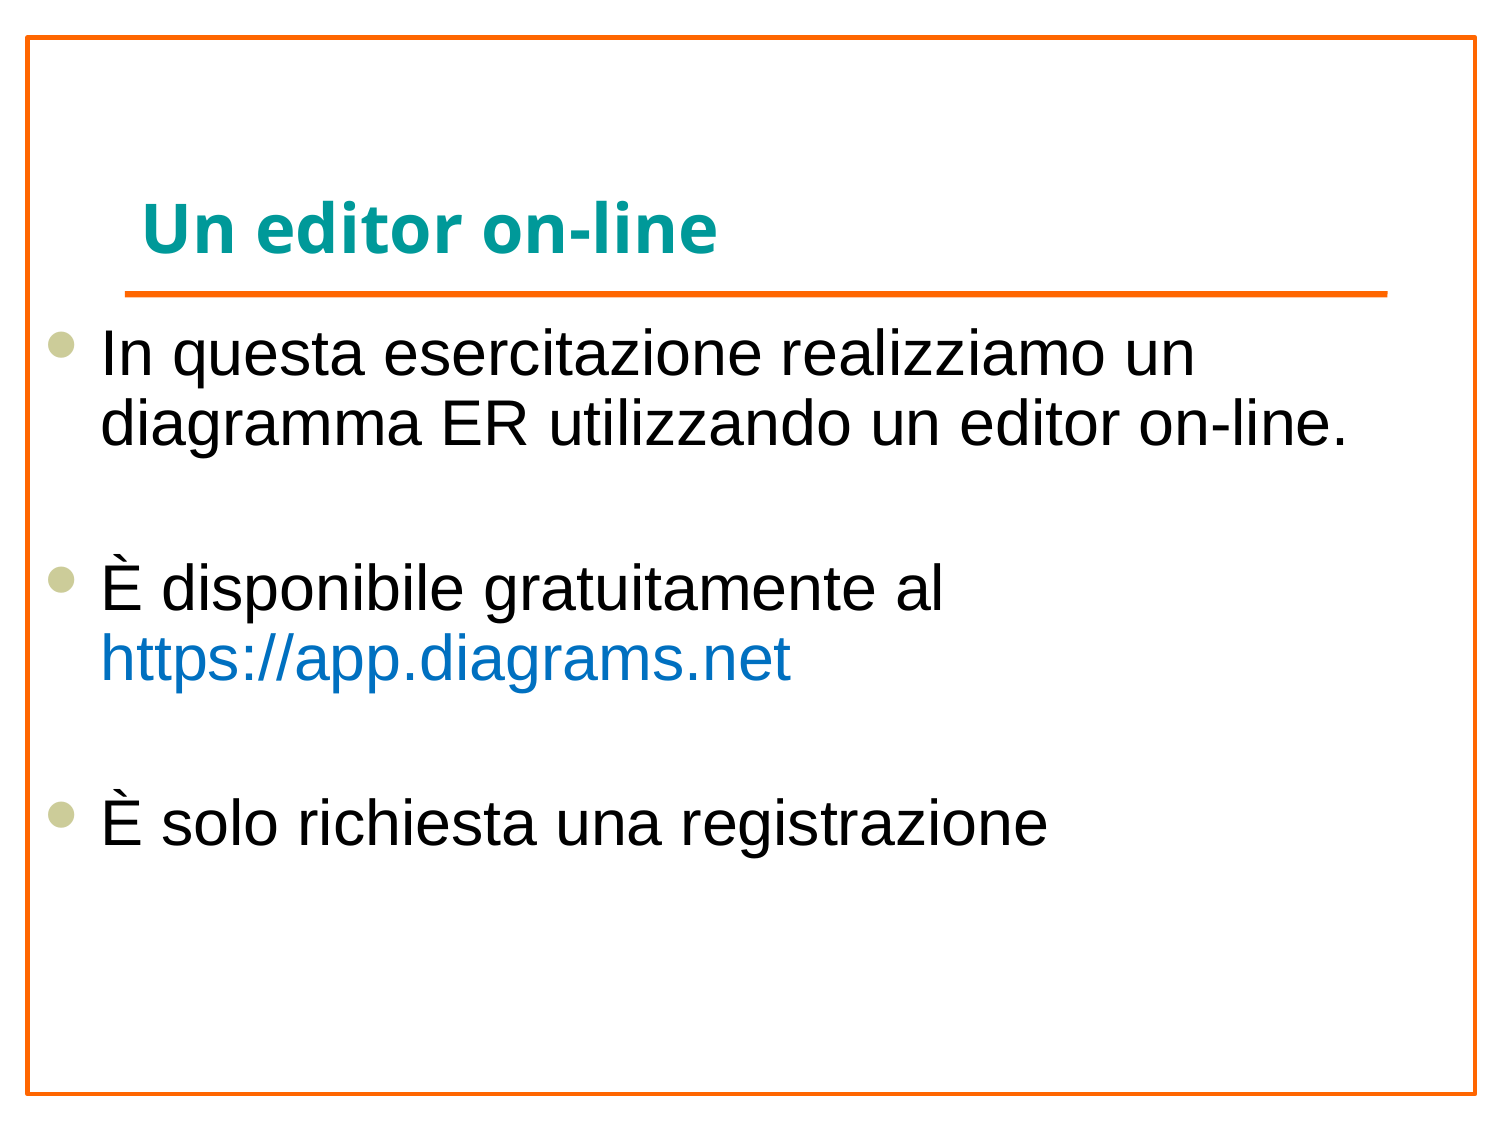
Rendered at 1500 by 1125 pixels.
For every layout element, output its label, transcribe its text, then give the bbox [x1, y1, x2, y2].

list In questa esercitazione realizziamo un diagramma ER utilizzando un editor on-line. È disponibile gratuitamente al https://app.diagrams.net È solo richiesta una registrazione [29, 312, 1459, 1024]
title Un editor on-line [125, 87, 1388, 275]
